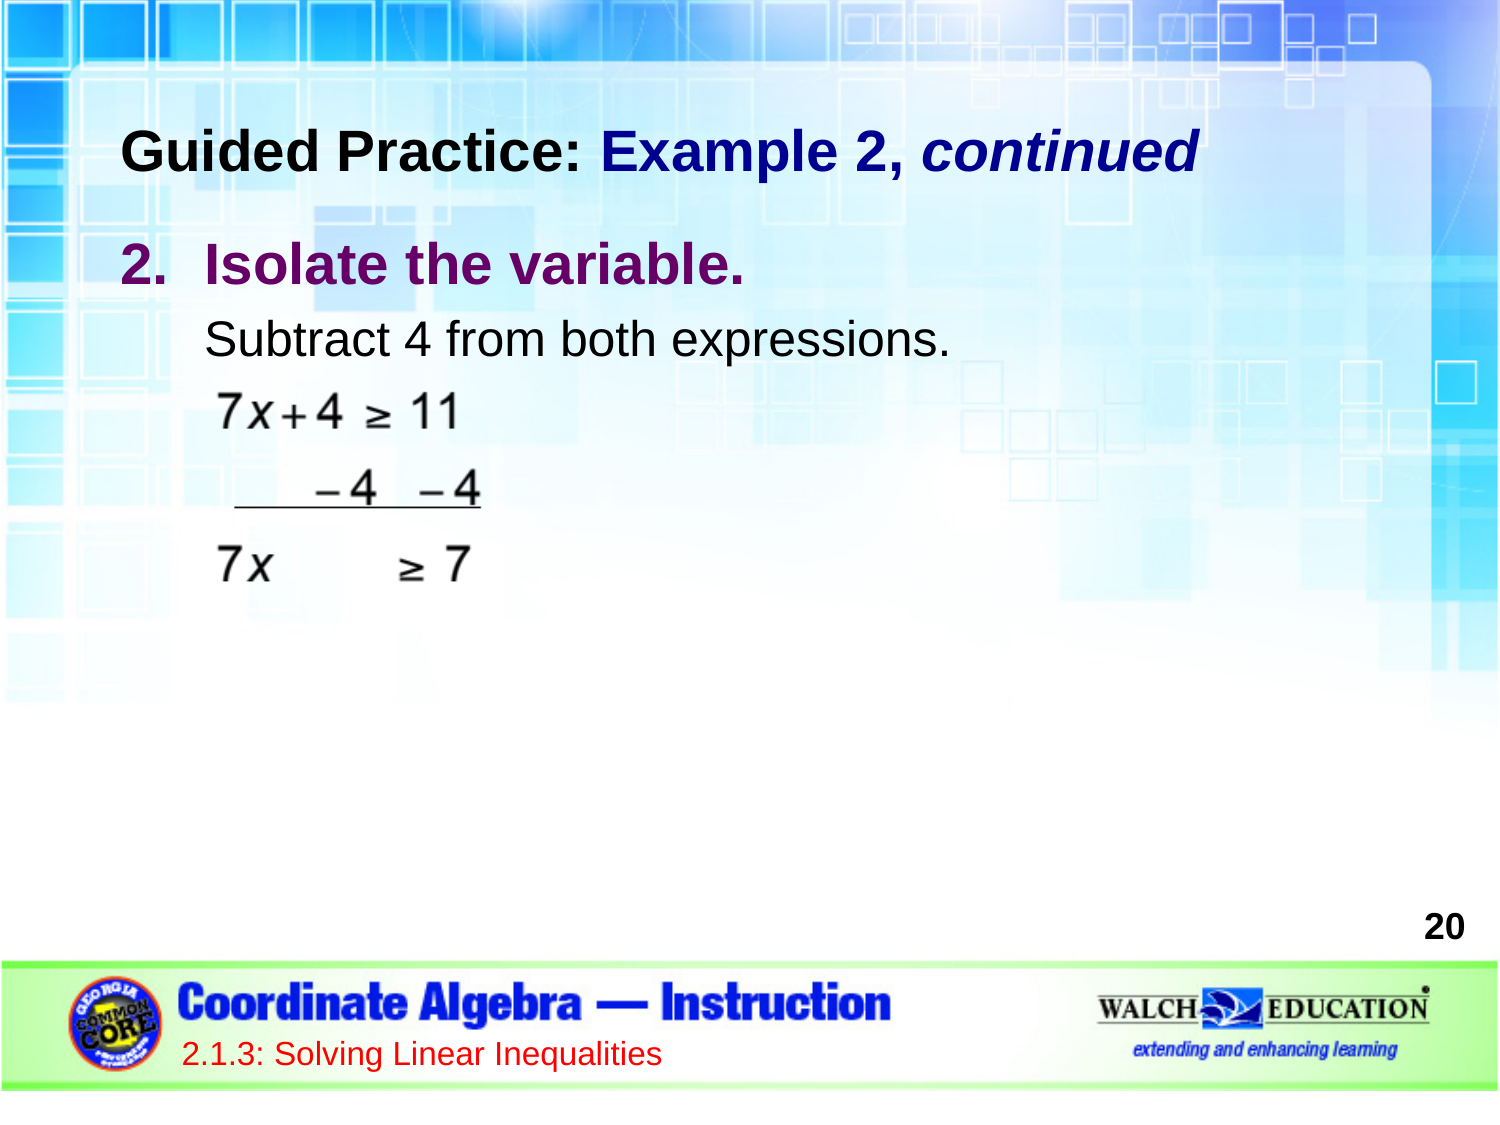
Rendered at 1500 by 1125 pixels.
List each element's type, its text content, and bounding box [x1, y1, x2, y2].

picture [1, 0, 1500, 1091]
slide_number 20 [1361, 901, 1481, 949]
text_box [213, 385, 484, 593]
list 2.1.3: Solving Linear Inequalities [166, 1024, 1074, 1068]
subtitle Guided Practice: Example 2, continued Isolate the variable. Subtract 4 from both expressions. [105, 105, 1394, 925]
